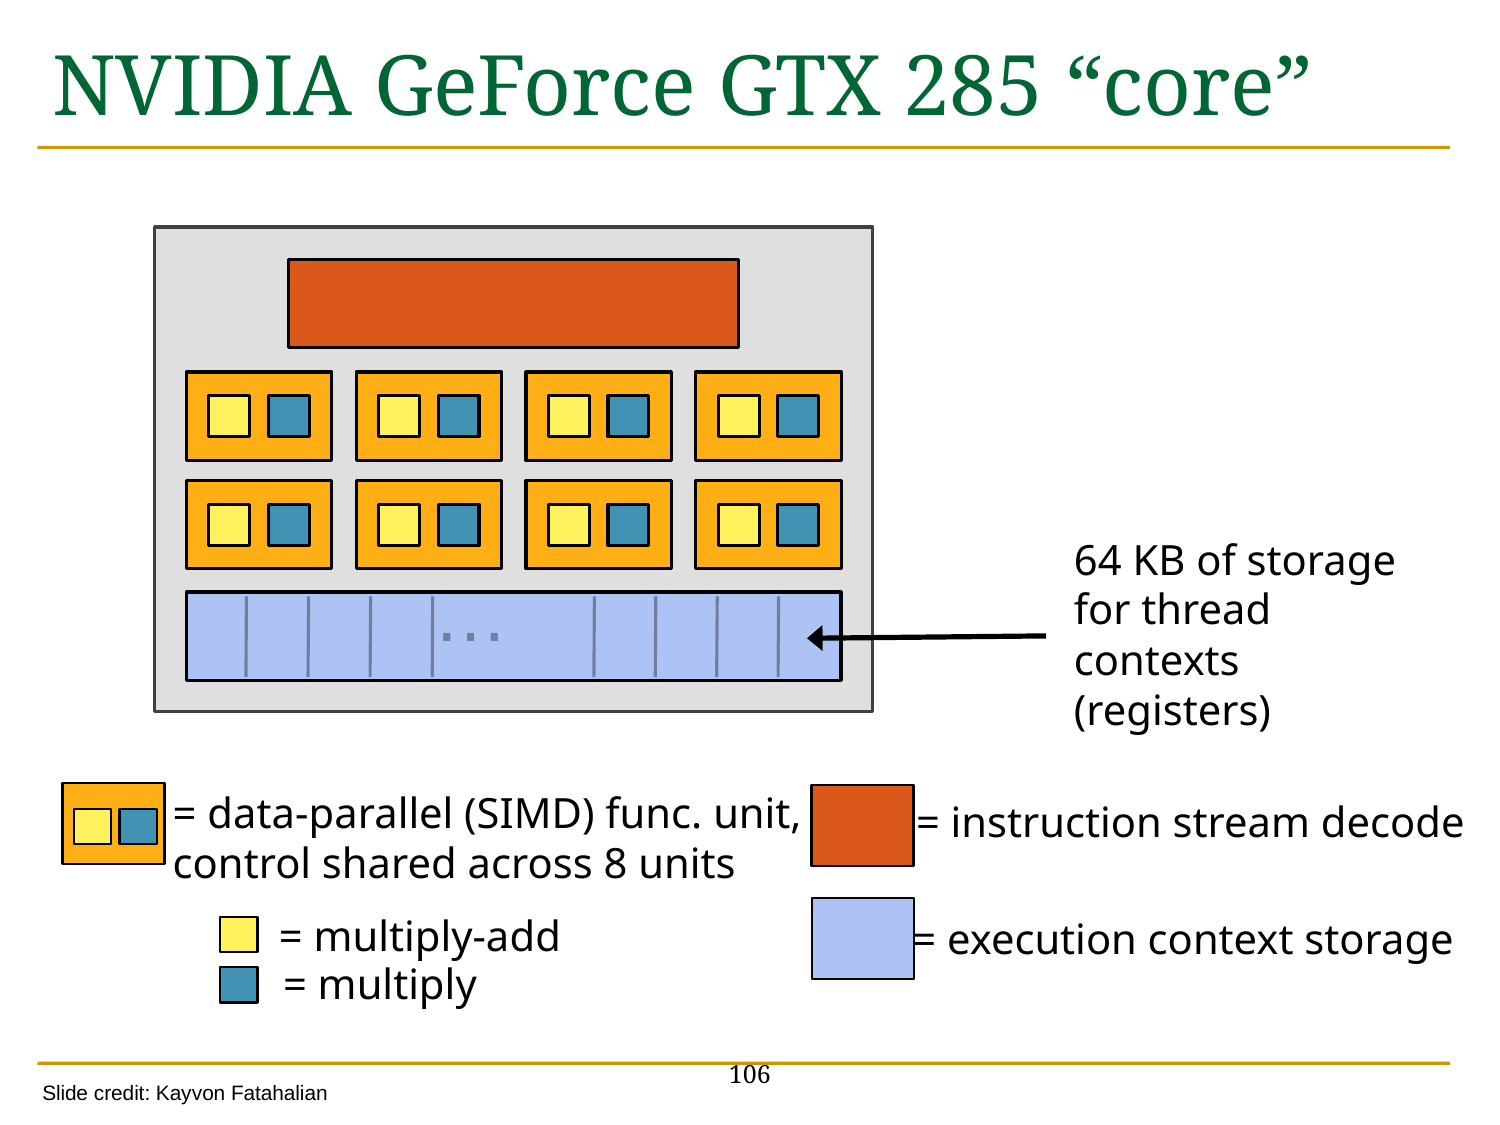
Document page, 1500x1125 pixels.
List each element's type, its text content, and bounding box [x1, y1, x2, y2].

text_box [62, 782, 157, 864]
text_box [73, 809, 112, 845]
text_box 64 KB of storage for thread contexts (registers) [1059, 526, 1445, 741]
text_box = multiply-add [264, 902, 576, 968]
text_box [220, 916, 258, 953]
text_box [828, 784, 914, 867]
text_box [806, 635, 1047, 639]
text_box [220, 967, 258, 1003]
slide_number 106 [512, 1024, 988, 1101]
title NVIDIA GeForce GTX 285 “core” [37, 24, 1450, 200]
text_box = instruction stream decode [901, 788, 1480, 853]
text_box [812, 898, 915, 980]
text_box = execution context storage [897, 905, 1480, 970]
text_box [154, 226, 874, 712]
text_box = multiply [268, 950, 492, 1016]
text_box = data-parallel (SIMD) func. unit, control shared across 8 units [157, 779, 828, 945]
text_box Slide credit: Kayvon Fatahalian [27, 1072, 343, 1112]
text_box [119, 809, 157, 845]
